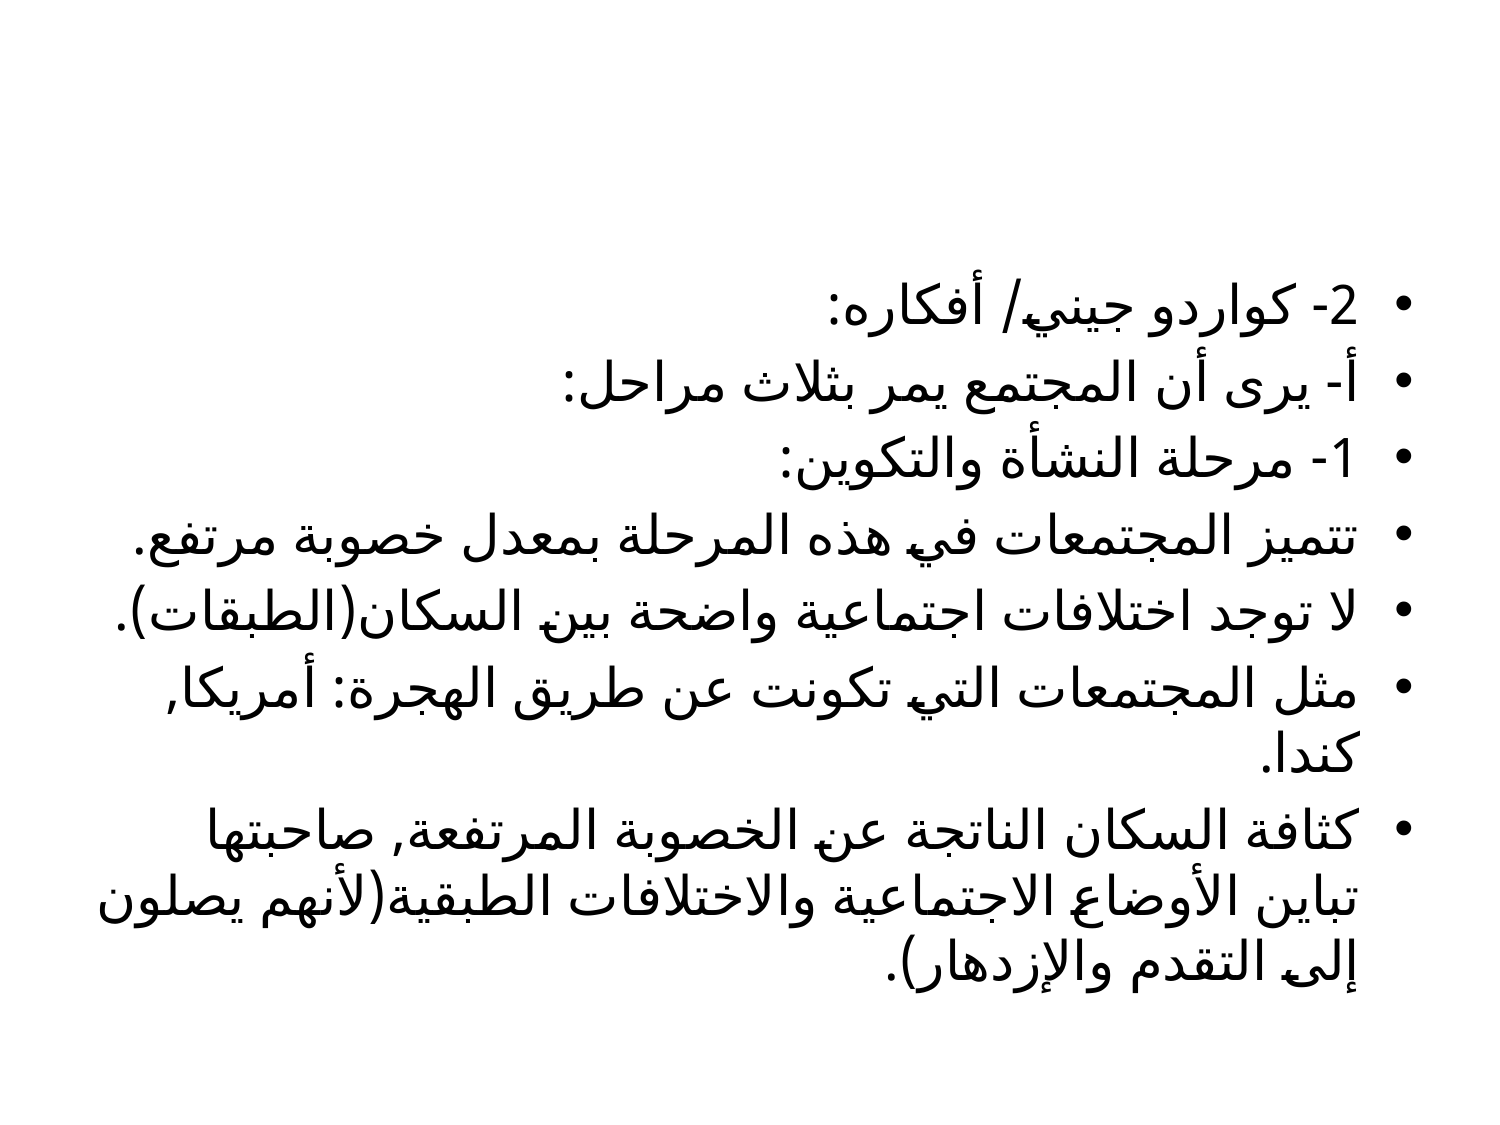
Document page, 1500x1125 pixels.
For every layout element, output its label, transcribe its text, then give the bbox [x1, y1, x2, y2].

list 2- كواردو جيني/ أفكاره: أ- يرى أن المجتمع يمر بثلاث مراحل: 1- مرحلة النشأة والتكوين: تتميز المجتمعات في هذه المرحلة بمعدل خصوبة مرتفع. لا توجد اختلافات اجتماعية واضحة بين السكان(الطبقات). مثل المجتمعات التي تكونت عن طريق الهجرة: أمريكا, كندا. كثافة السكان الناتجة عن الخصوبة المرتفعة, صاحبتها تباين الأوضاع الاجتماعية والاختلافات الطبقية(لأنهم يصلون إلى التقدم والإزدهار). [75, 262, 1425, 1005]
